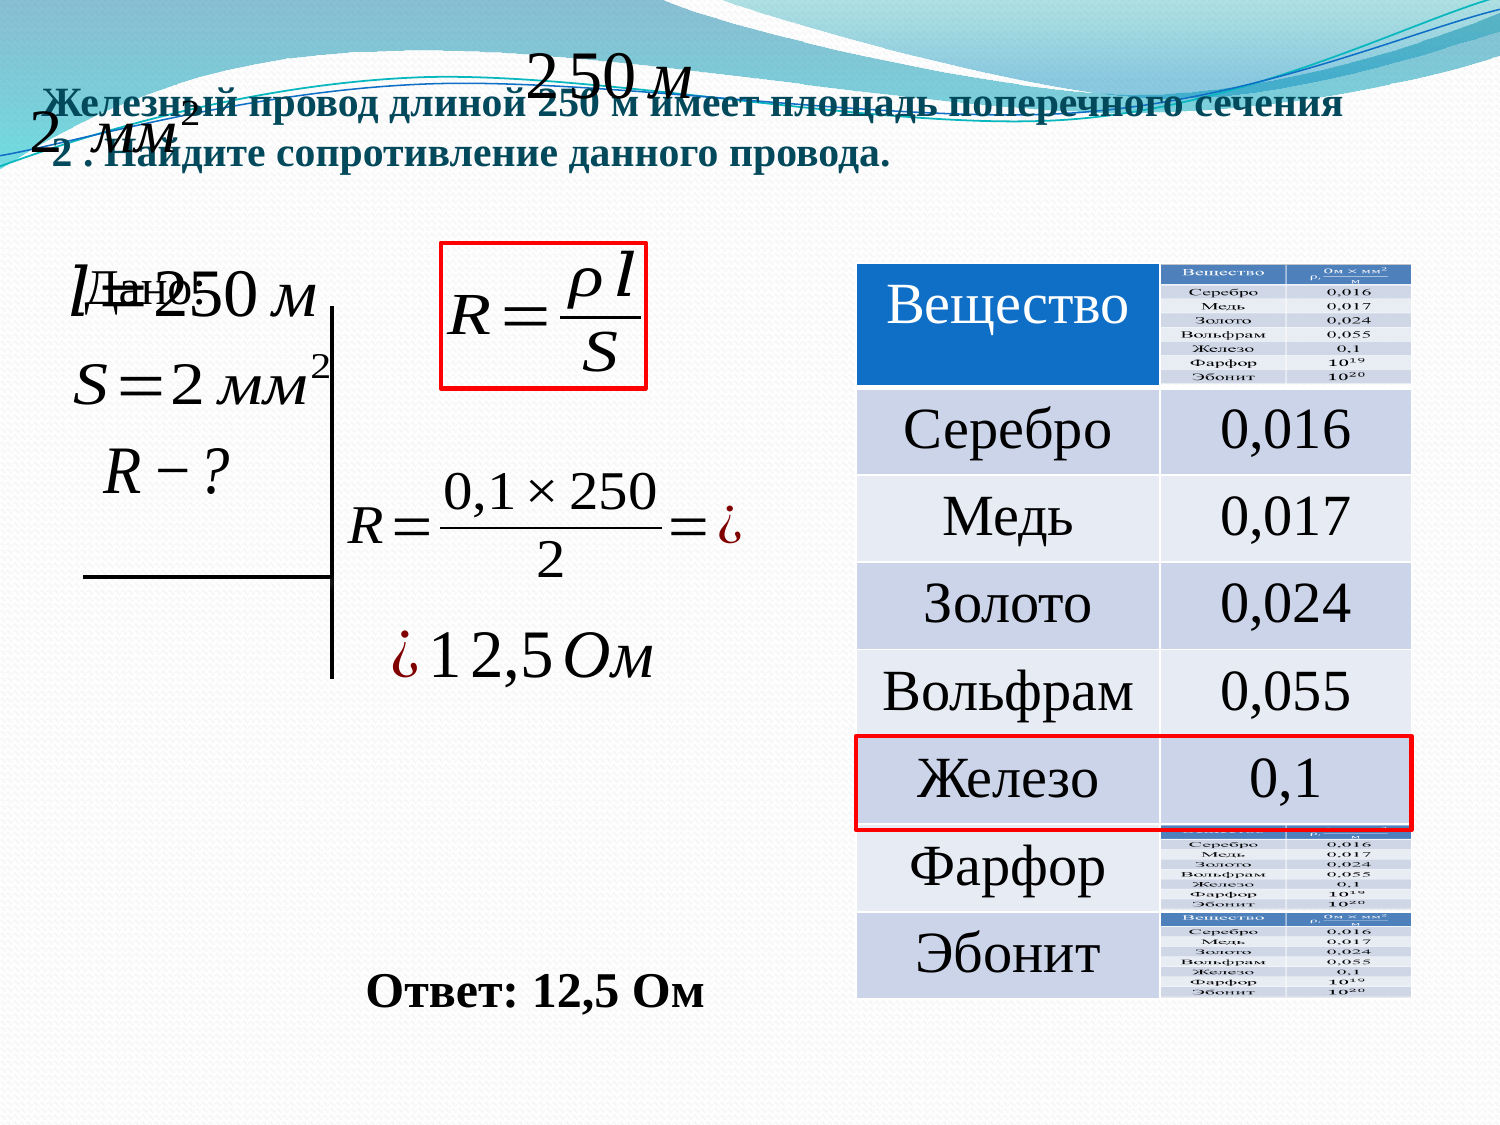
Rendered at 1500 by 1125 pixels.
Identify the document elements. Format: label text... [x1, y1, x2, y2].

table_cell [1161, 913, 1411, 998]
table_cell Эбонит [857, 913, 1159, 998]
table_cell 0,055 [1161, 650, 1411, 734]
table_header [1161, 264, 1411, 385]
table_header Вещество [857, 264, 1159, 385]
table_cell Медь [857, 476, 1159, 561]
table_cell Вольфрам [857, 650, 1159, 734]
table_cell Золото [857, 563, 1159, 649]
text_box Ответ: 12,5 Ом [350, 949, 727, 1025]
table_cell 0,024 [1161, 563, 1411, 649]
table_cell 0,017 [1161, 476, 1411, 561]
text_box Дано: [69, 247, 372, 323]
text_box [854, 734, 1414, 832]
table_cell 0,016 [1161, 390, 1411, 474]
table_cell Серебро [857, 390, 1159, 474]
table_cell [1161, 832, 1411, 911]
table_cell Фарфор [857, 832, 1159, 911]
